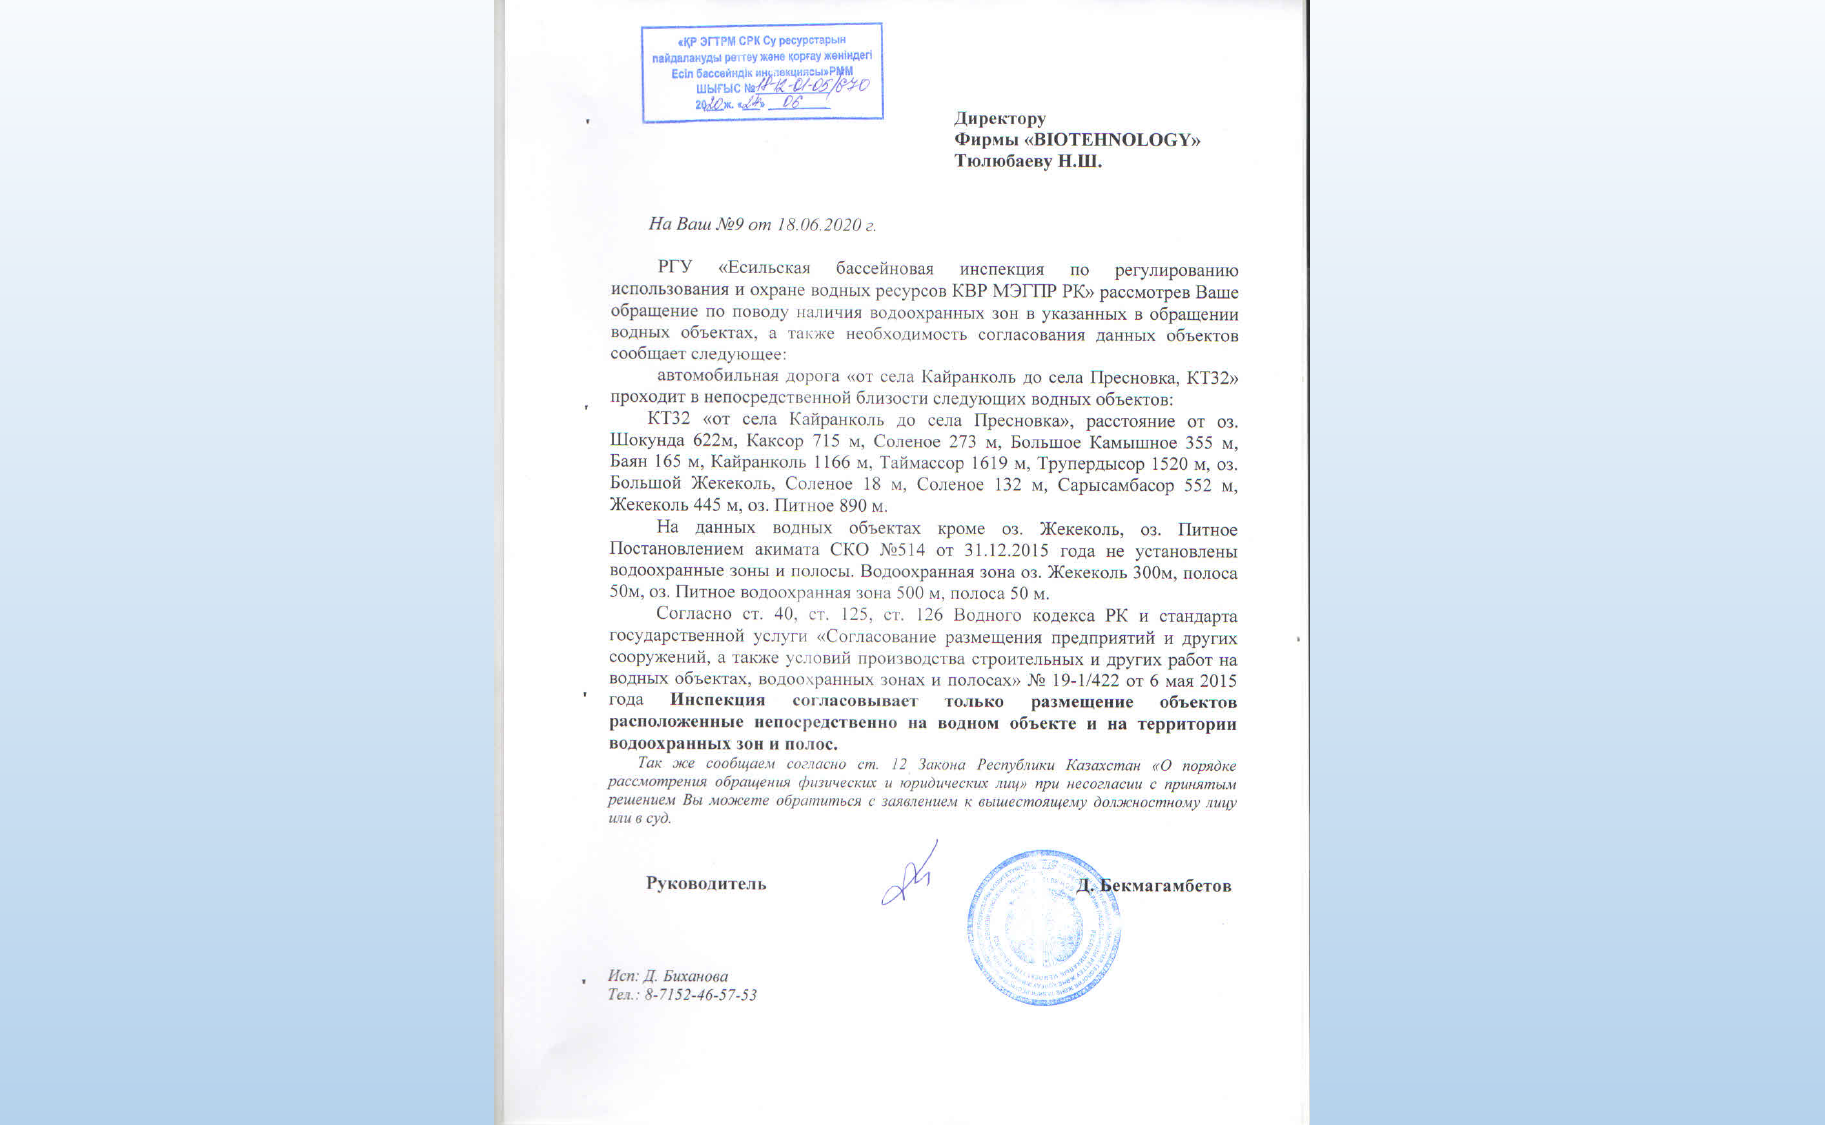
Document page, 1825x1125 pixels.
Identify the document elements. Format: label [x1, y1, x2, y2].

picture [494, 0, 1310, 1125]
